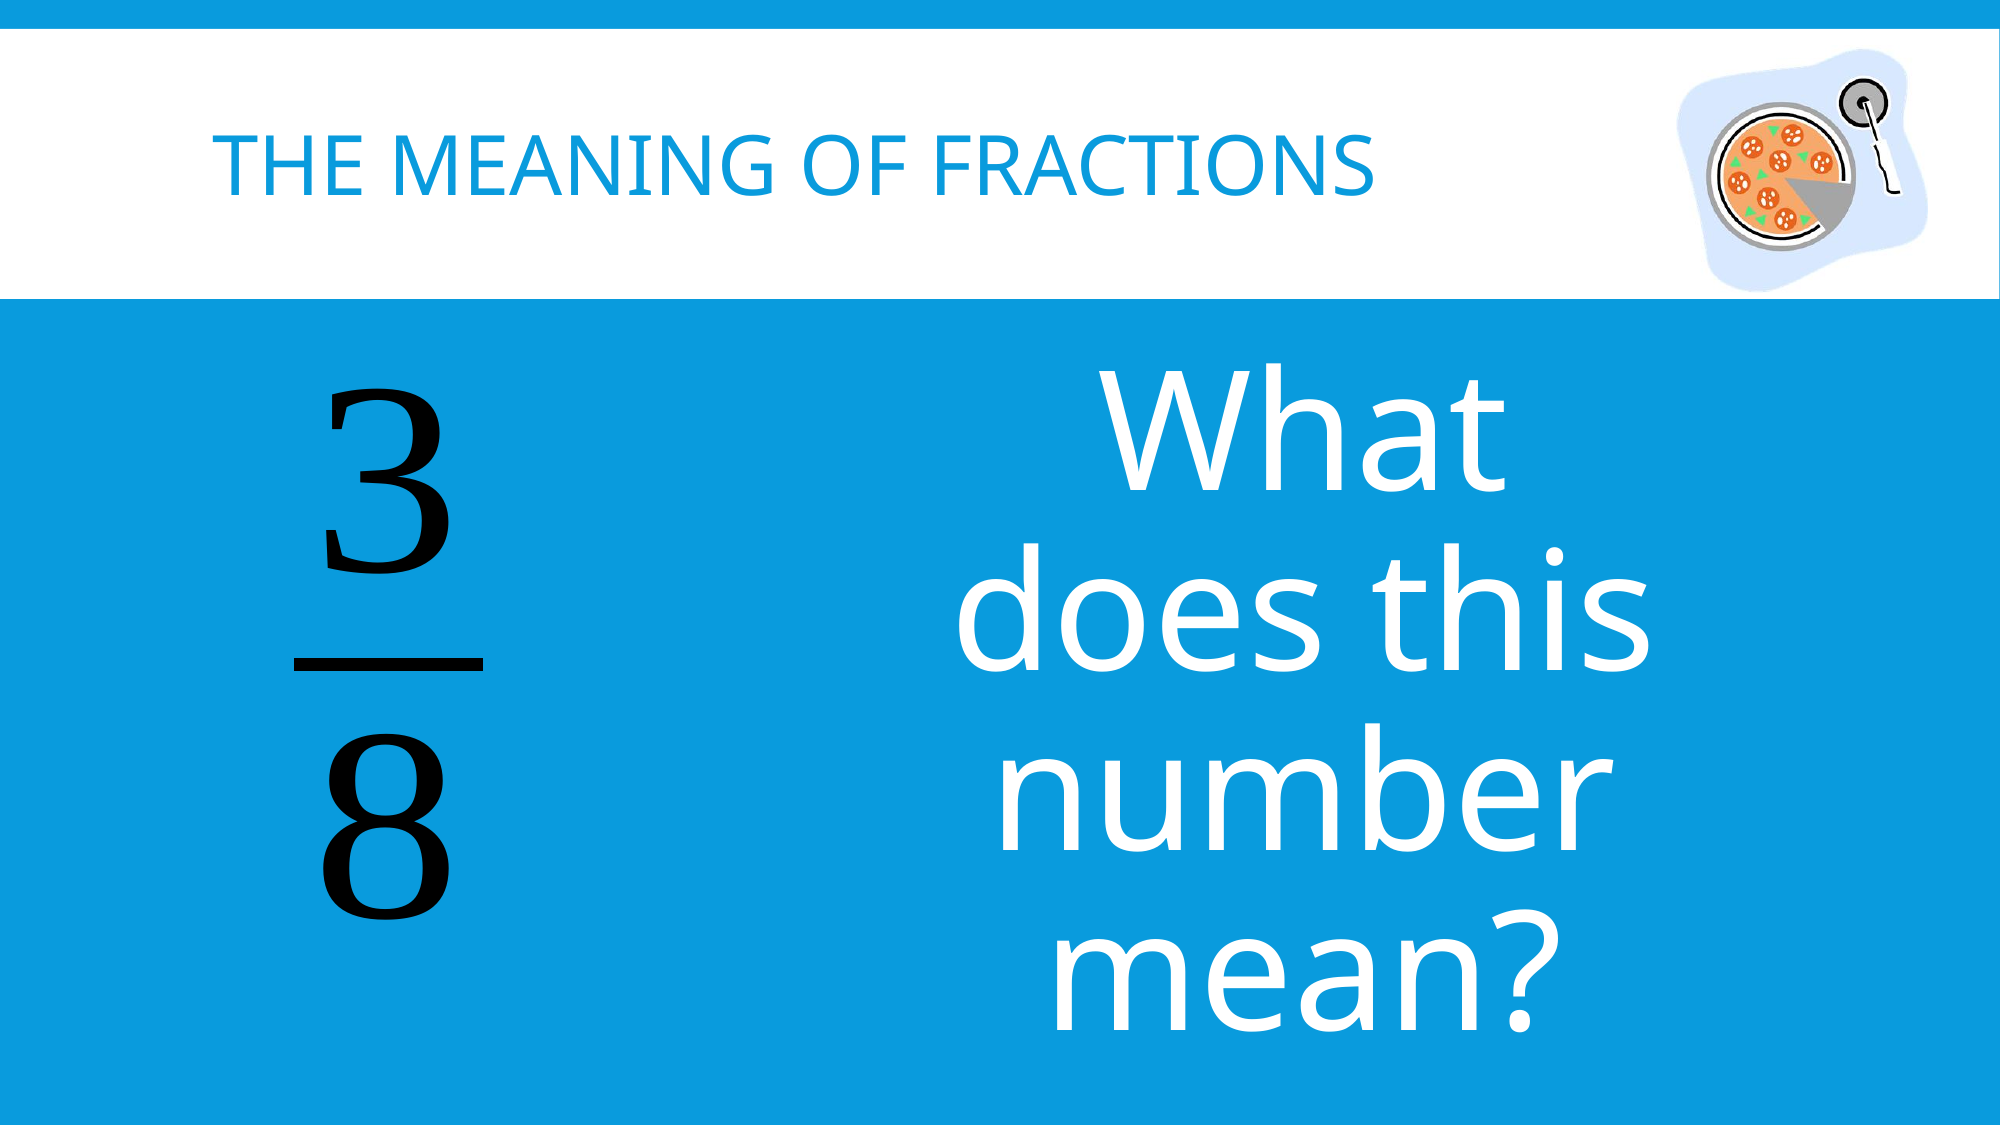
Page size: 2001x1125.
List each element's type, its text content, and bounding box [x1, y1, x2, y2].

title The Meaning of fractions [197, 46, 1670, 295]
picture [1676, 44, 1928, 296]
list What does this number mean? [913, 339, 1694, 1030]
